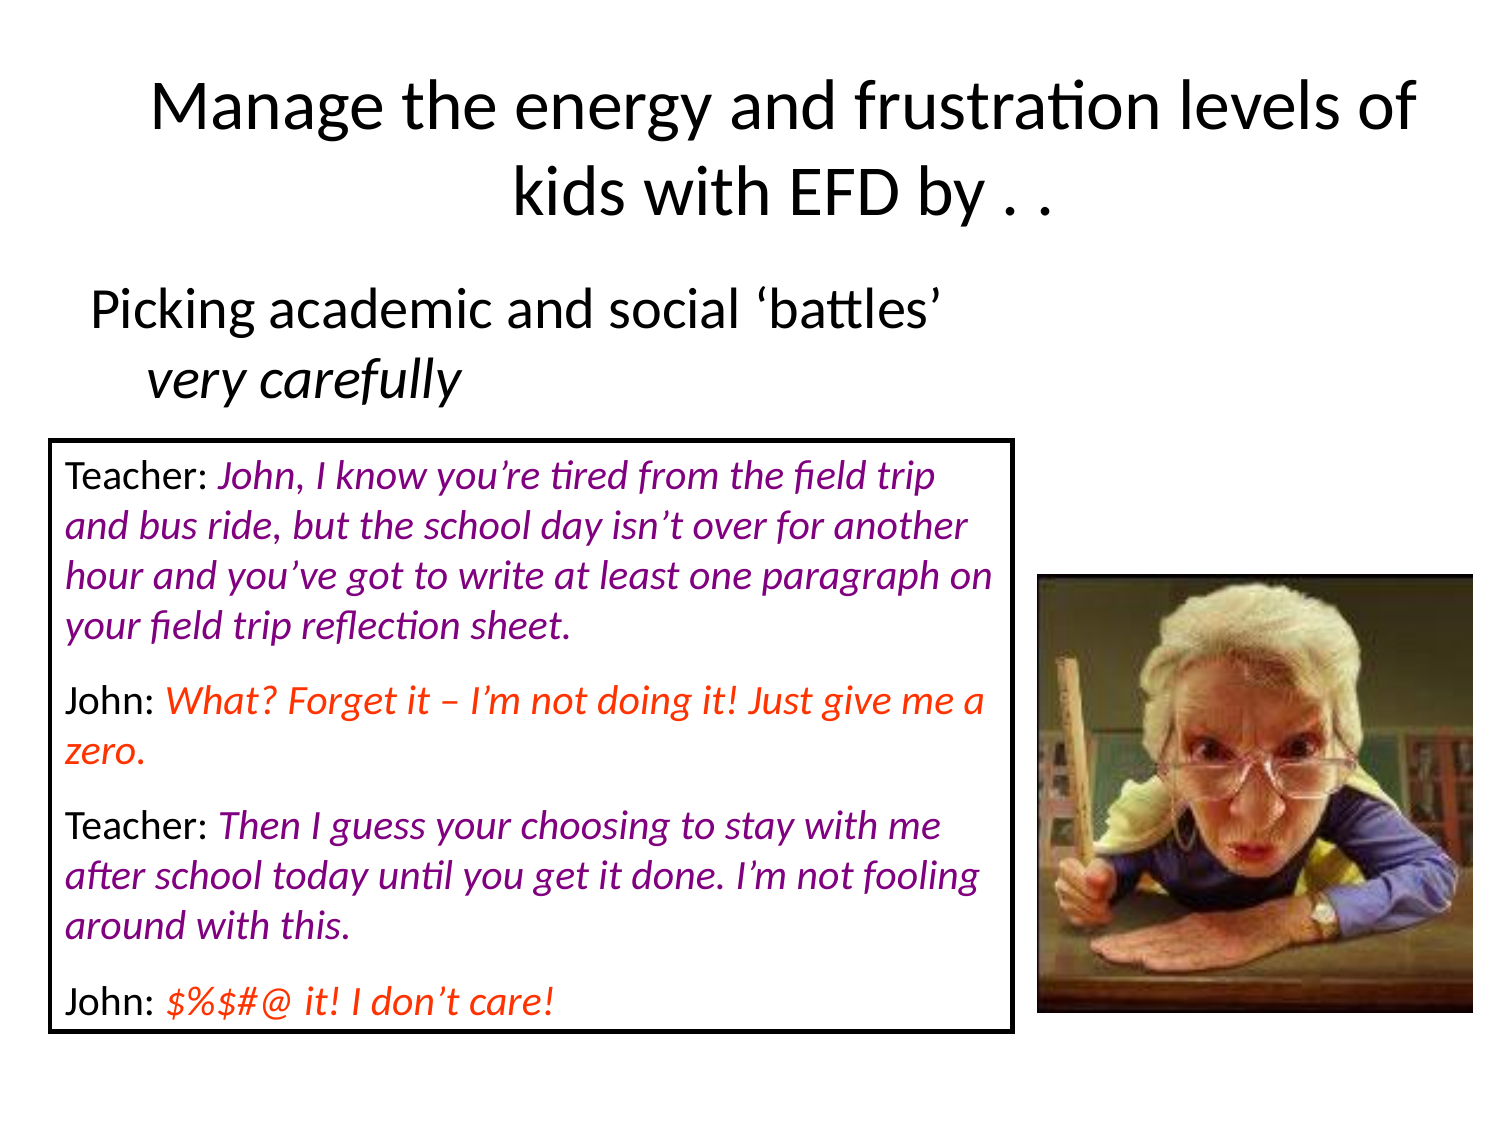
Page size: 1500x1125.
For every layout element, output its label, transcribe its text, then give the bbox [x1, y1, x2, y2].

title Manage the energy and frustration levels of kids with EFD by . . [125, 50, 1443, 238]
text_box Teacher: John, I know you’re tired from the field trip and bus ride, but the school day isn’t over for another hour and you’ve got to write at least one paragraph on your field trip reflection sheet. John: What? Forget it – I’m not doing it! Just give me a zero. Teacher: Then I guess your choosing to stay with me after school today until you get it done. I’m not fooling around with this. John: $%$#@ it! I don’t care! [49, 440, 1013, 1032]
list Picking academic and social ‘battles’ very carefully [75, 262, 981, 440]
picture [1037, 574, 1474, 1014]
